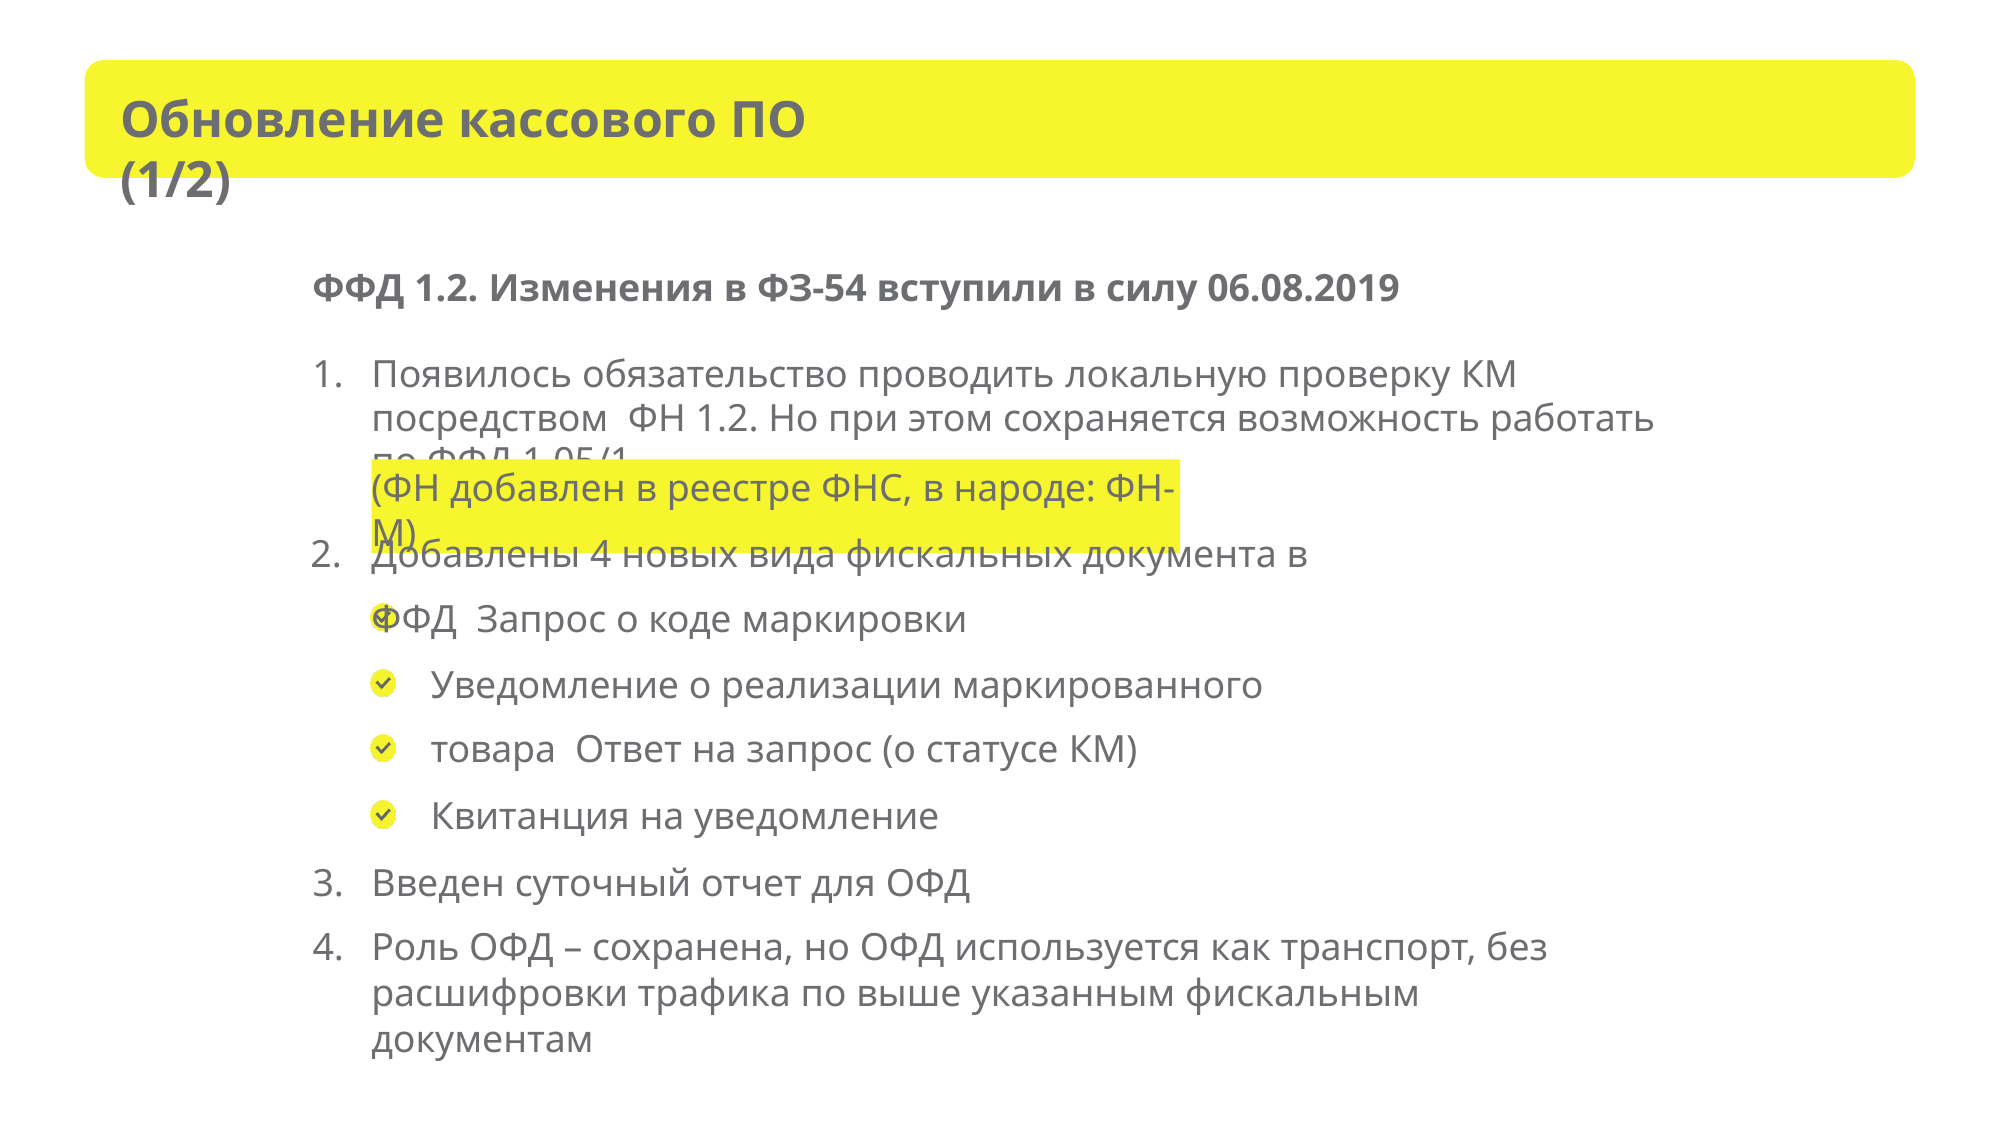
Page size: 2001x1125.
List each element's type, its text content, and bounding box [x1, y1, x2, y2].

title Обновление кассового ПО (1/2) [117, 84, 904, 275]
text_box ФФД 1.2. Изменения в ФЗ-54 вступили в силу 06.08.2019 1. Появилось обязательство проводить локальную проверку КМ посредством ФН 1.2. Но при этом сохраняется возможность работать по ФФД 1.05/1. [310, 261, 1683, 483]
text_box (ФН добавлен в реестре ФНС, в народе: ФН-М) [371, 459, 1181, 507]
picture [370, 669, 396, 698]
picture [370, 602, 396, 631]
picture [370, 800, 396, 829]
picture [370, 734, 396, 762]
text_box [84, 59, 1916, 178]
list Добавлены 4 новых вида фискальных документа в ФФД Запрос о коде маркировки Уведомление о реализации маркированного товара Ответ на запрос (о статусе КМ) Квитанция на уведомление Введен суточный отчет для ОФД Роль ОФД – сохранена, но ОФД используется как транспорт, без расшифровки трафика по выше указанным фискальным документам [310, 507, 1567, 1125]
